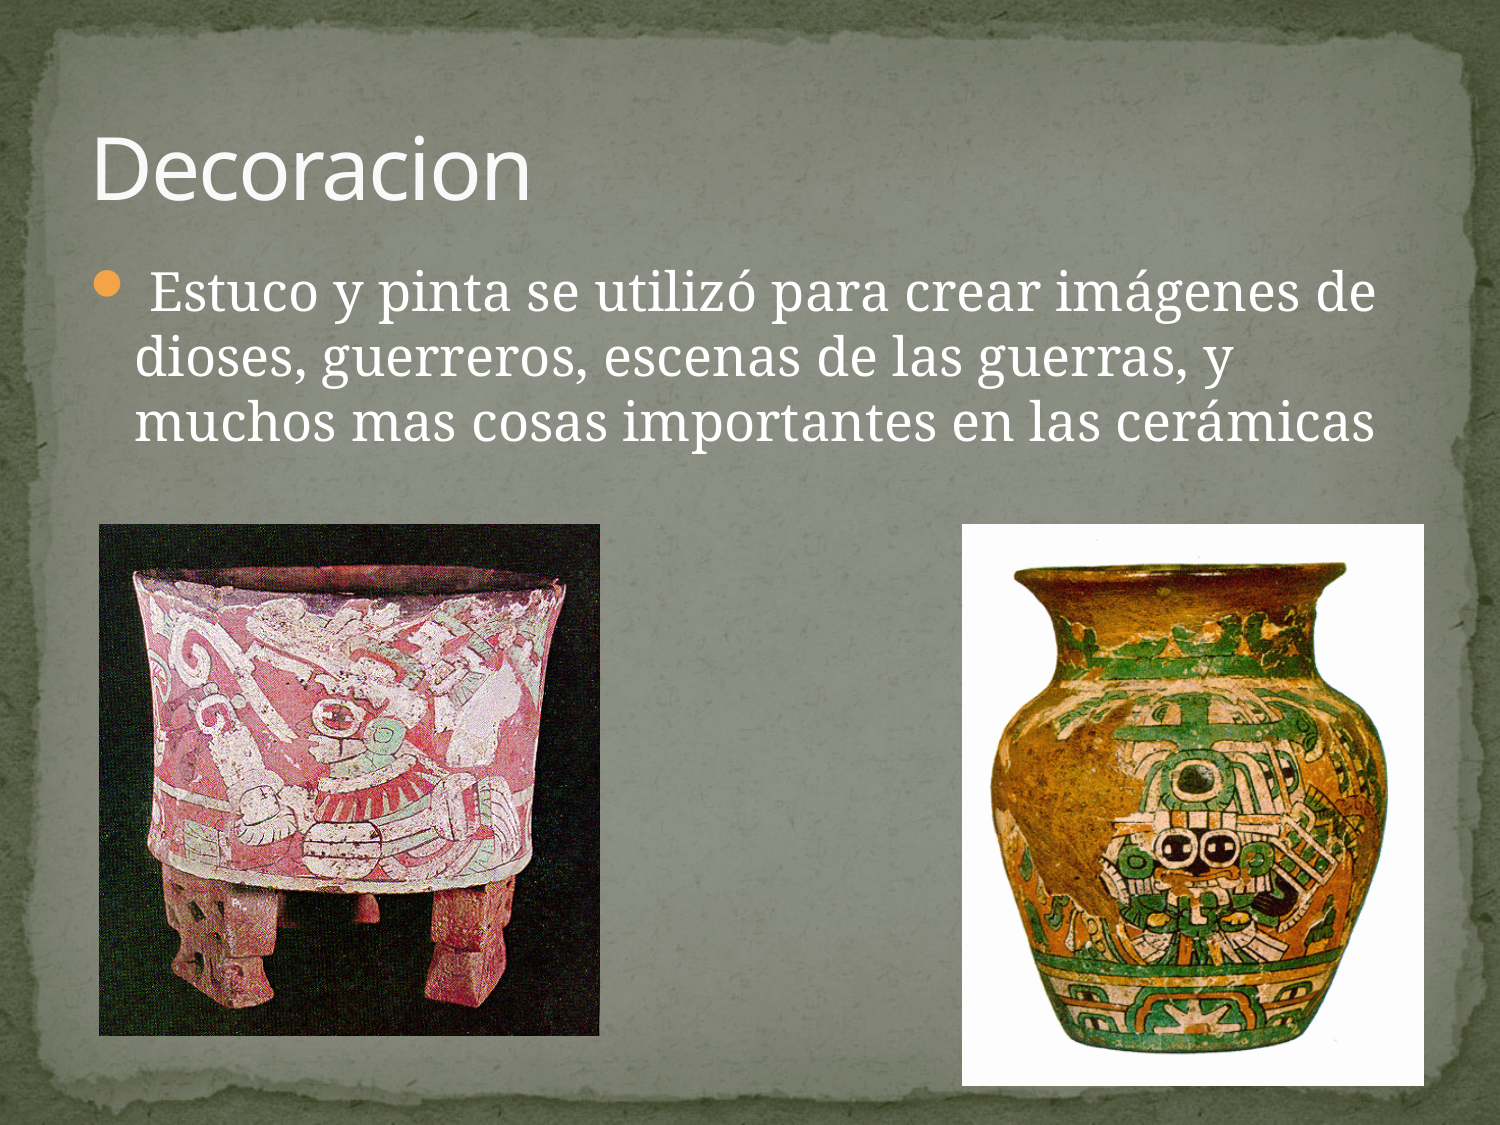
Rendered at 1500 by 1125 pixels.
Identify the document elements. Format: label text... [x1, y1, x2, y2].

picture [99, 524, 601, 1036]
picture [962, 524, 1424, 1086]
list Estuco y pinta se utilizó para crear imágenes de dioses, guerreros, escenas de las guerras, y muchos mas cosas importantes en las cerámicas [75, 249, 1425, 1000]
title Decoracion [74, 24, 1425, 225]
